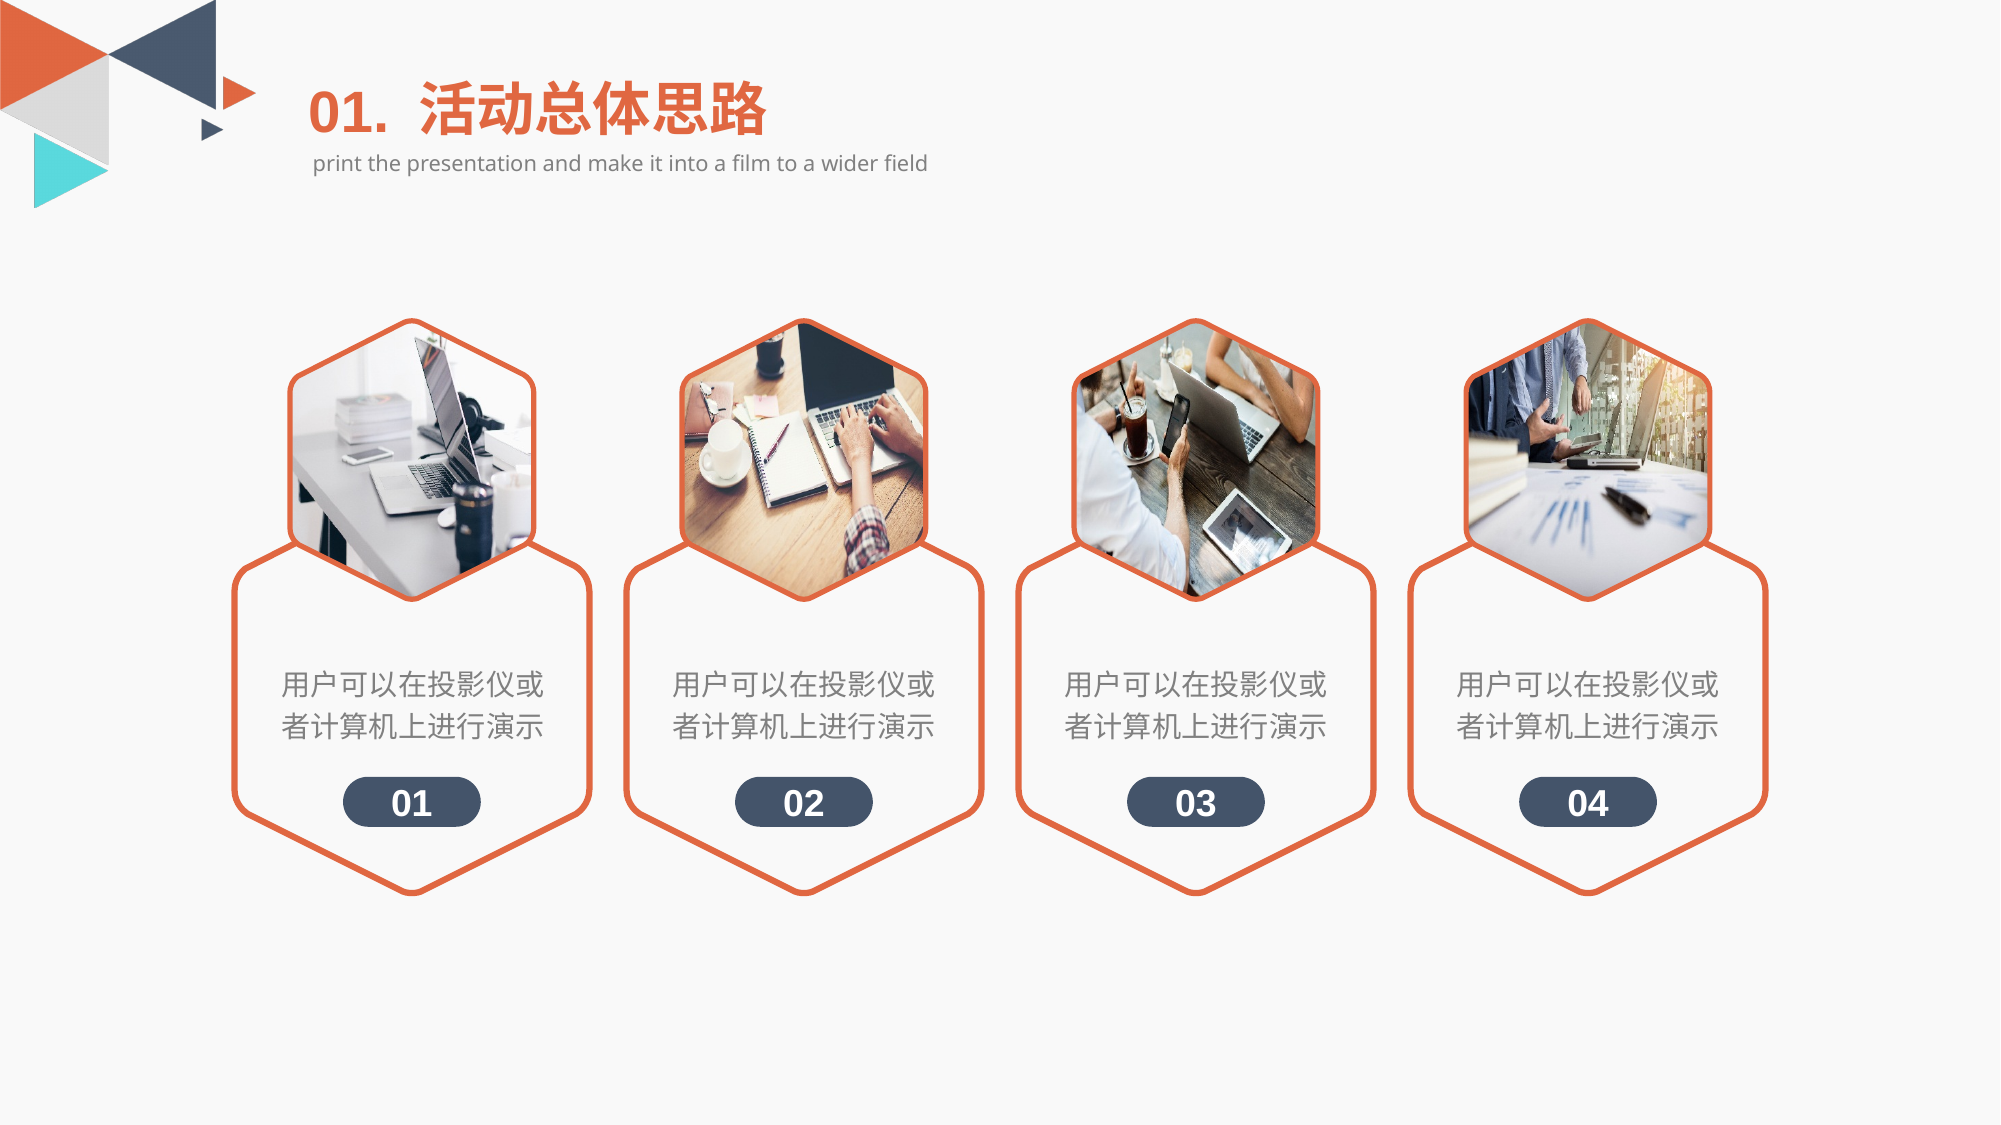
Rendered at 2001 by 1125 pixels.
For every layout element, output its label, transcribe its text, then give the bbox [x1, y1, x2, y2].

text_box [233, 544, 591, 895]
text_box 用户可以在投影仪或者计算机上进行演示 [1429, 652, 1747, 751]
text_box 用户可以在投影仪或者计算机上进行演示 [645, 652, 963, 751]
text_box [292, 64, 1022, 182]
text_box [735, 771, 873, 832]
text_box [1017, 544, 1375, 895]
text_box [343, 771, 481, 832]
text_box 用户可以在投影仪或者计算机上进行演示 [254, 652, 572, 751]
picture [1466, 320, 1710, 600]
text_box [1127, 771, 1265, 832]
text_box 用户可以在投影仪或者计算机上进行演示 [1037, 652, 1355, 751]
text_box [1409, 544, 1767, 895]
picture [681, 320, 926, 600]
picture [289, 320, 534, 600]
text_box [625, 544, 983, 895]
picture [1074, 320, 1318, 600]
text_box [1519, 771, 1657, 832]
picture [1, 0, 256, 232]
